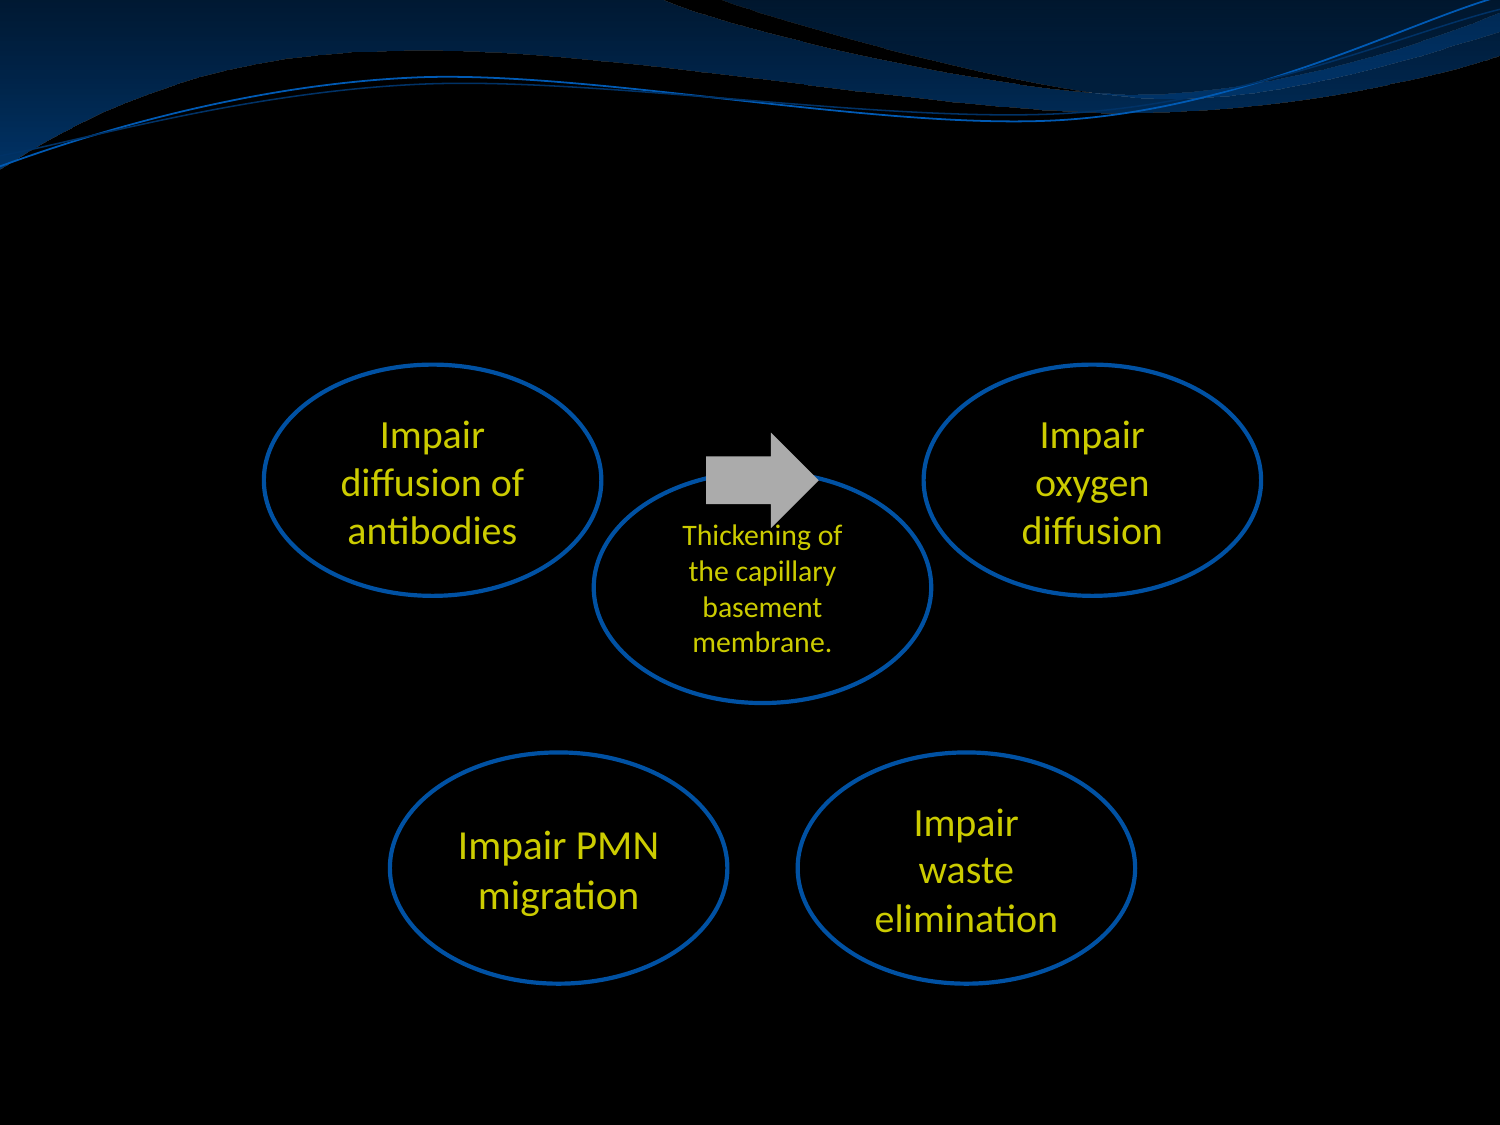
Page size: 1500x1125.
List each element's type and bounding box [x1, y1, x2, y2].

list [87, 124, 1438, 1051]
